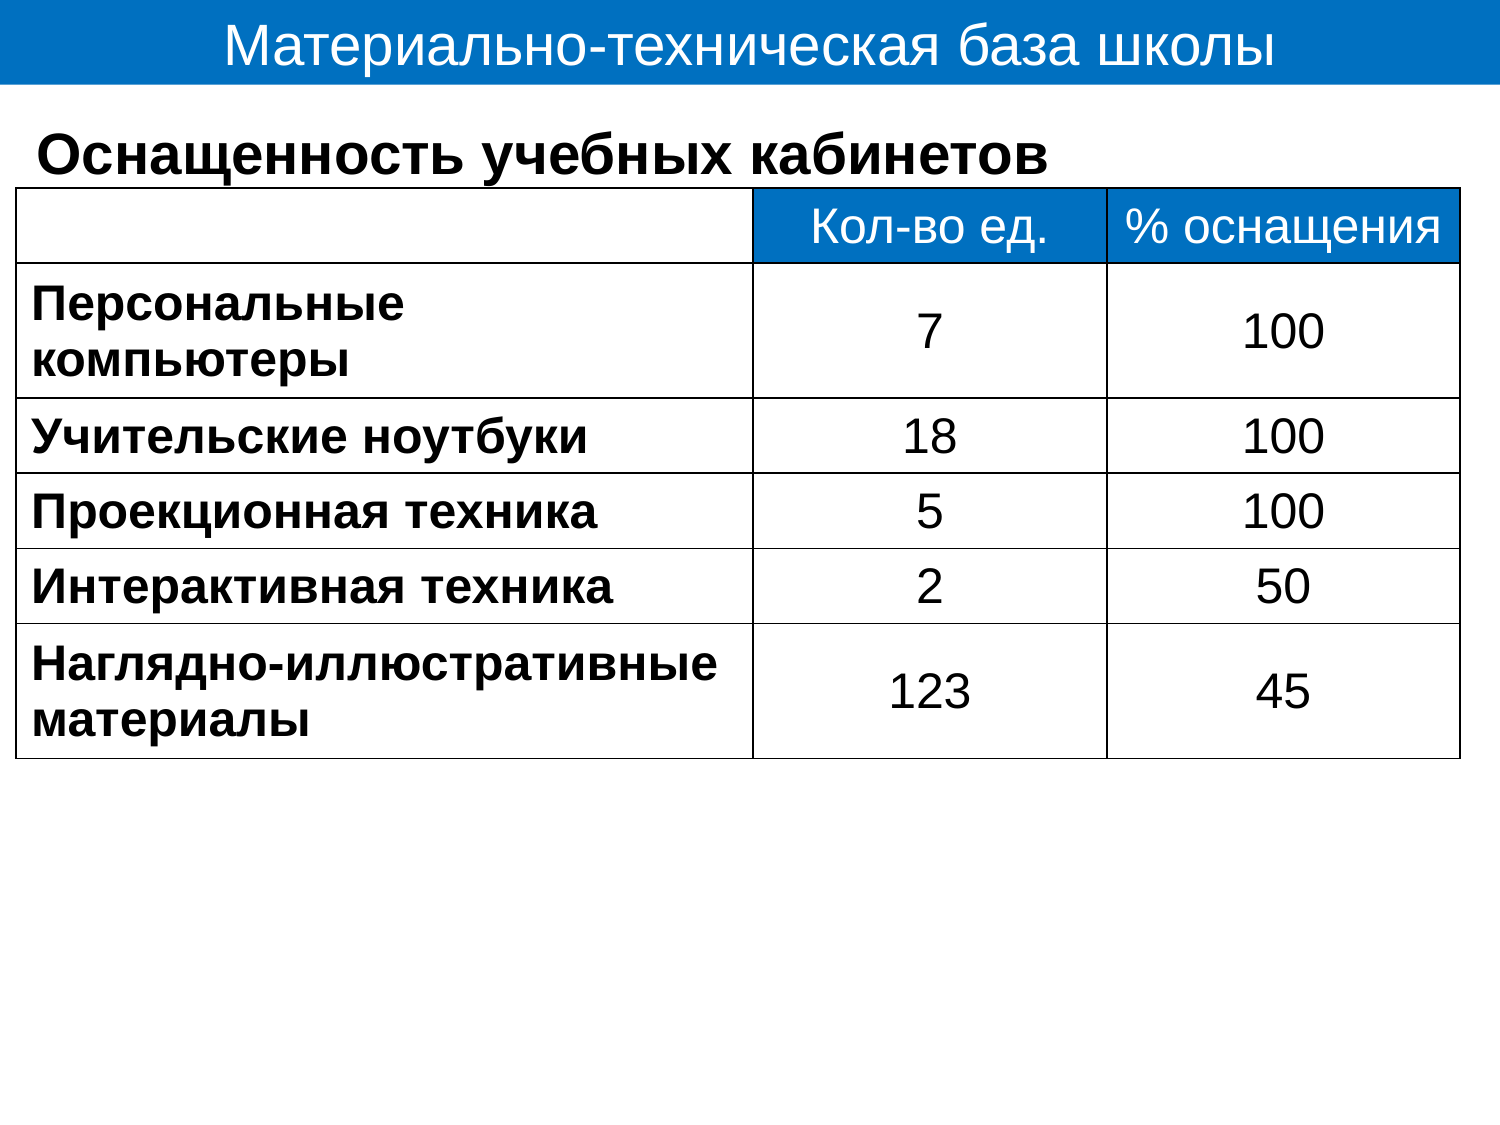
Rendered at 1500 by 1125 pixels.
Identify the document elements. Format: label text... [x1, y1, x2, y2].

table_cell 5 [754, 474, 1106, 548]
table_cell 100 [1108, 264, 1459, 397]
table_header [17, 189, 752, 262]
table_cell 7 [754, 264, 1106, 397]
table_cell 123 [754, 624, 1106, 758]
table_header % оснащения [1108, 189, 1459, 262]
table_cell Интерактивная техника [17, 549, 752, 623]
table_cell Персональные компьютеры [17, 264, 752, 397]
table_header Кол-во ед. [754, 189, 1106, 262]
table_cell 2 [754, 549, 1106, 623]
table_cell Проекционная техника [17, 474, 752, 548]
table_cell 50 [1108, 549, 1459, 623]
table_cell 45 [1108, 624, 1459, 758]
table_cell 100 [1108, 399, 1459, 472]
table_cell Учительские ноутбуки [17, 399, 752, 472]
table_cell 100 [1108, 474, 1459, 548]
text_box Материально-техническая база школы [0, 0, 1500, 85]
table_cell 18 [754, 399, 1106, 472]
text_box Оснащенность учебных кабинетов [21, 98, 1065, 187]
table_cell Наглядно-иллюстративные материалы [17, 624, 752, 758]
